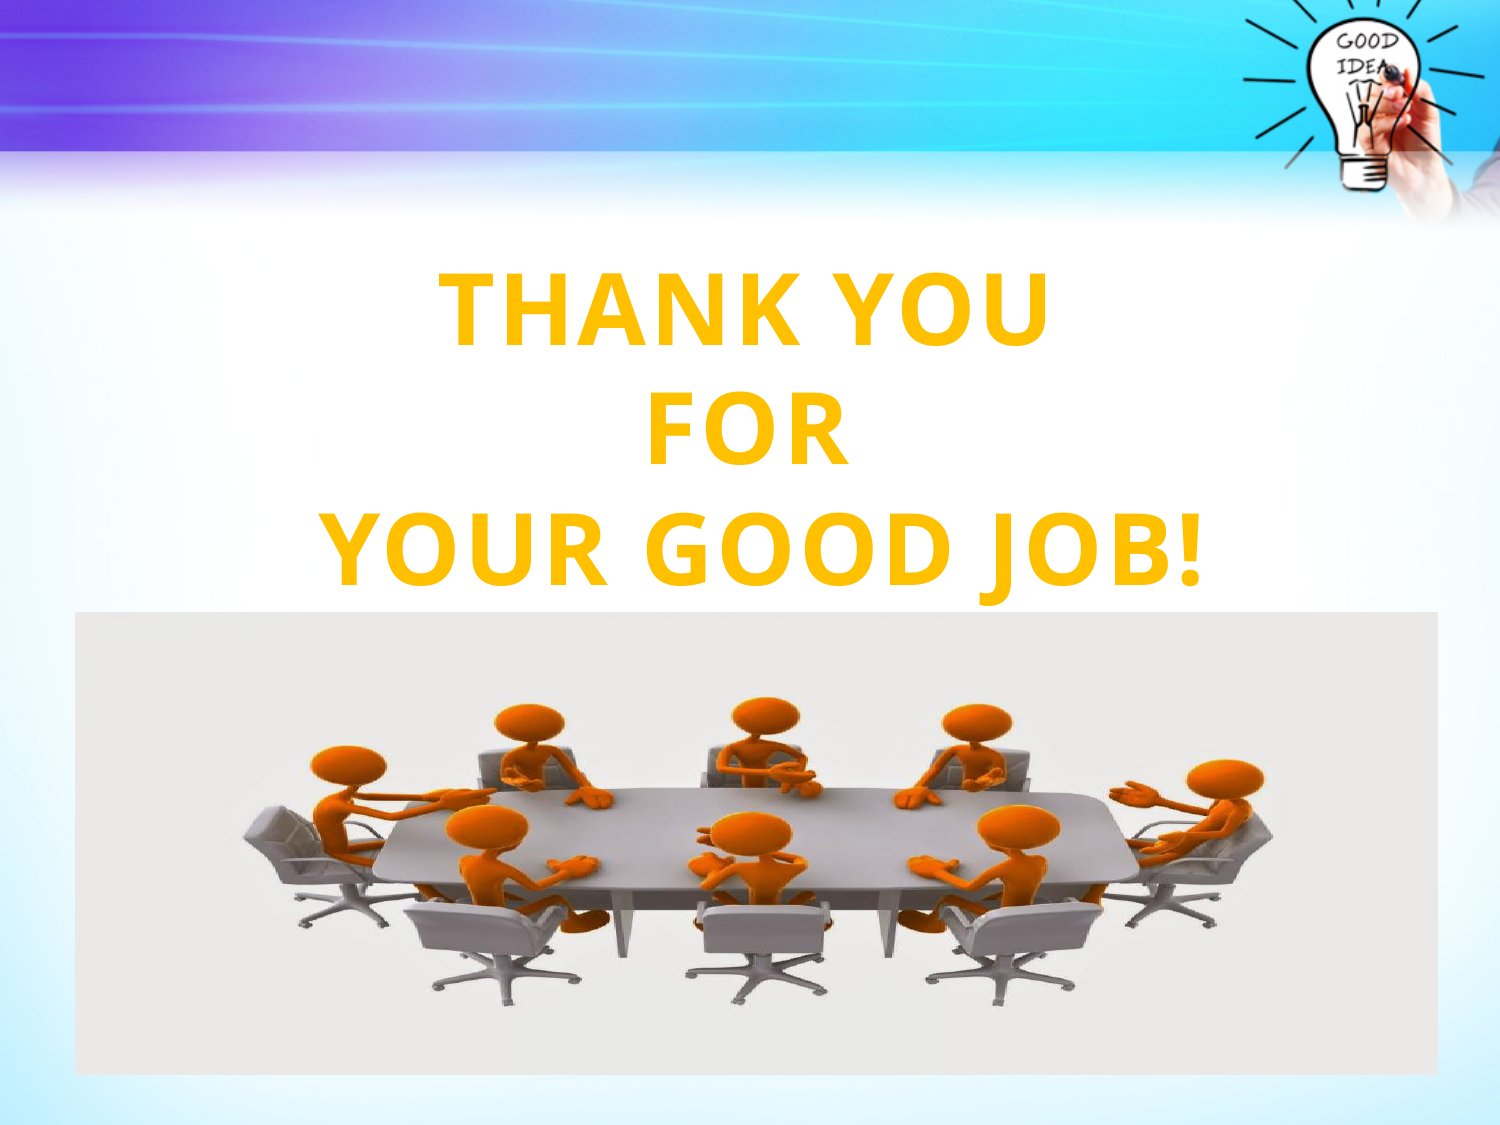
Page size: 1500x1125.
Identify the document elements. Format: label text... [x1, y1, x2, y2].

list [74, 612, 1438, 1076]
title THANK YOU FOR YOUR GOOD JOB! [87, 249, 1438, 600]
picture [0, 0, 1500, 1125]
